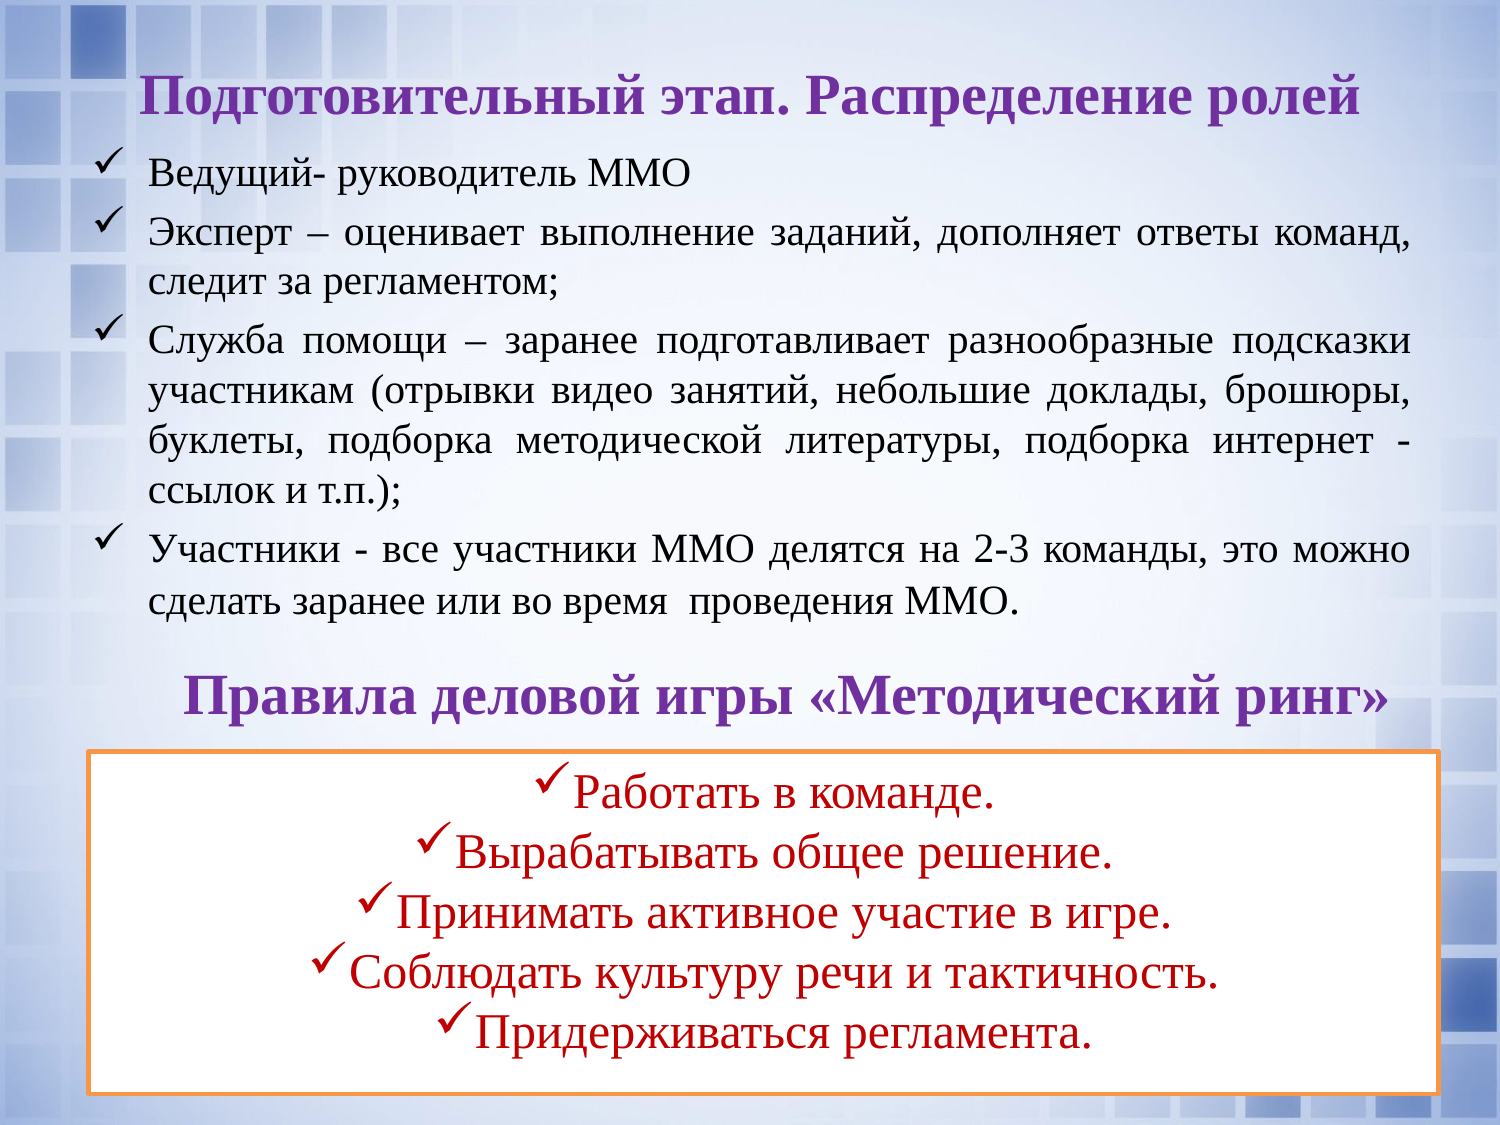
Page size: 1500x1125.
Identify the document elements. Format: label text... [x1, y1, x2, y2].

title Подготовительный этап. Распределение ролей [75, 45, 1425, 138]
picture [0, 0, 1500, 1125]
text_box Работать в команде. Вырабатывать общее решение. Принимать активное участие в игре. Соблюдать культуру речи и тактичность. Придерживаться регламента. [86, 749, 1441, 1096]
text_box Правила деловой игры «Методический ринг» [112, 645, 1463, 738]
list Ведущий- руководитель ММО Эксперт – оценивает выполнение заданий, дополняет ответы команд, следит за регламентом; Служба помощи – заранее подготавливает разнообразные подсказки участникам (отрывки видео занятий, небольшие доклады, брошюры, буклеты, подборка методической литературы, подборка интернет - ссылок и т.п.); Участники - все участники ММО делятся на 2-3 команды, это можно сделать заранее или во время проведения ММО. [76, 137, 1427, 646]
